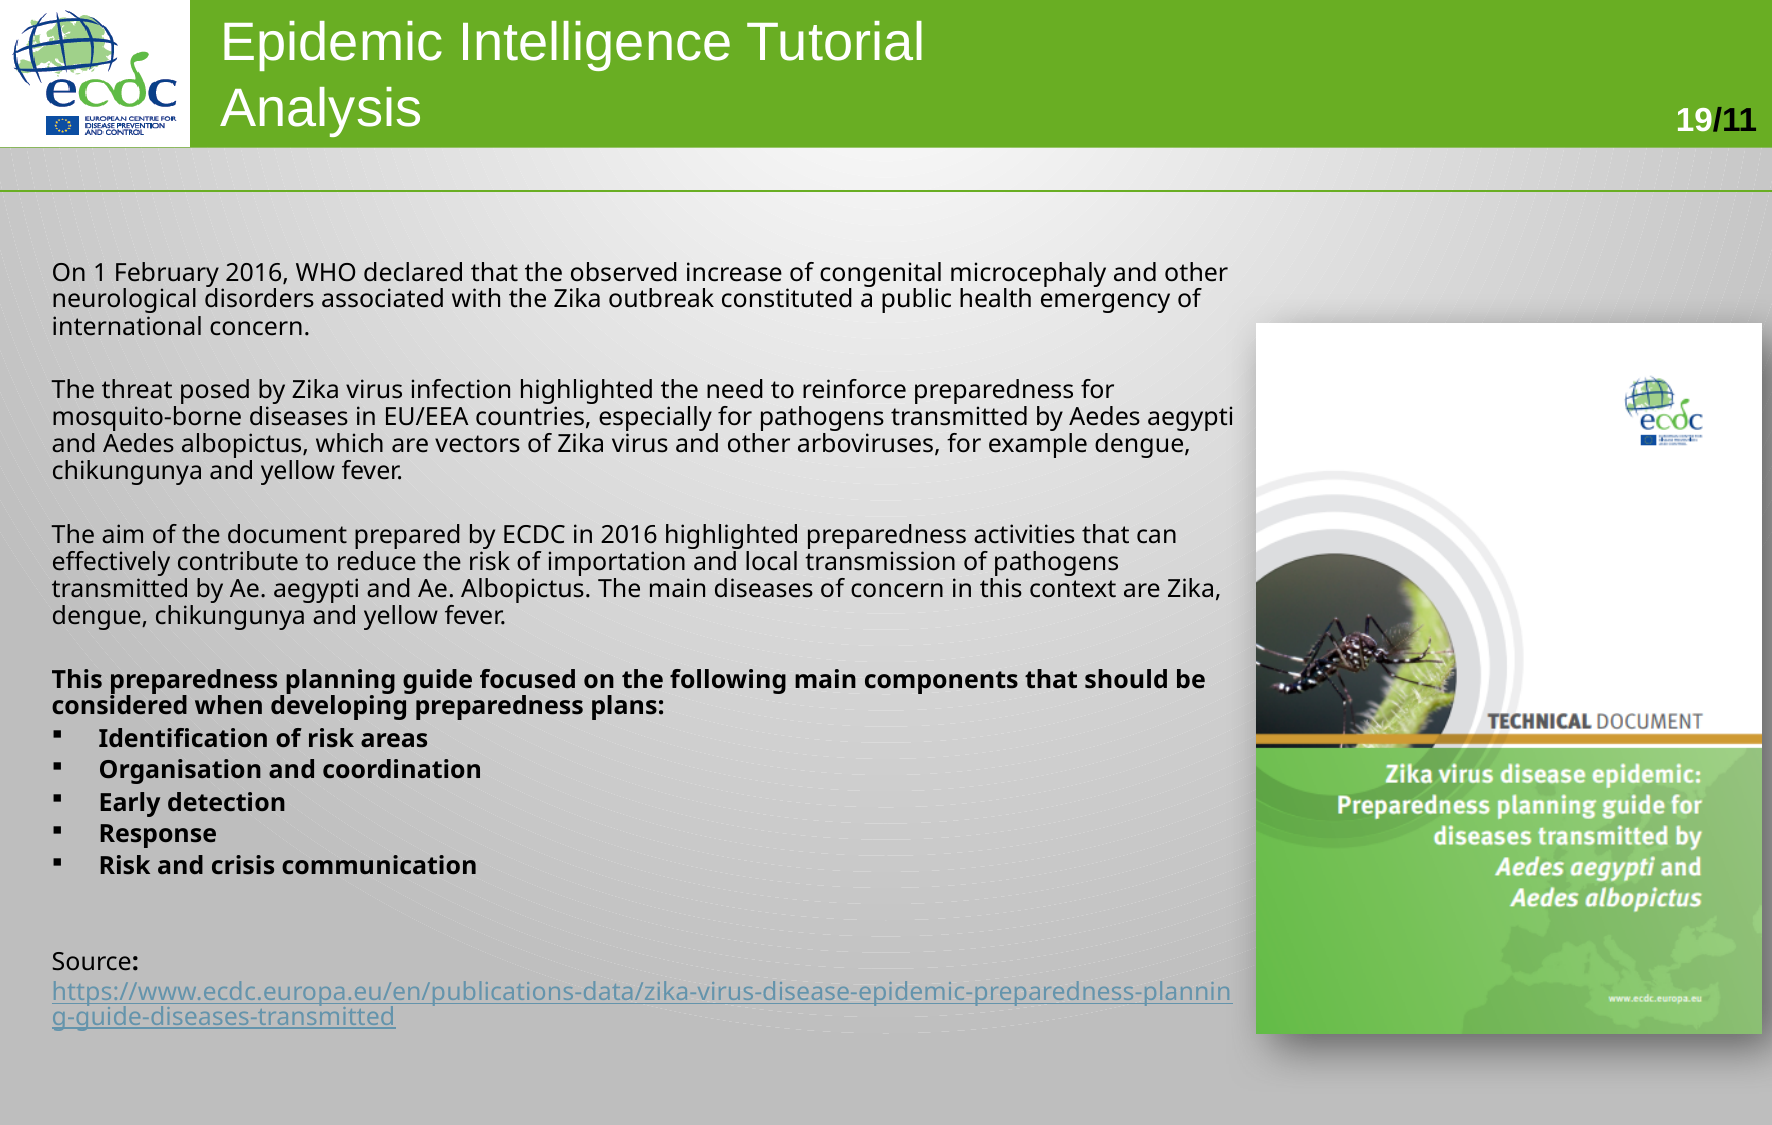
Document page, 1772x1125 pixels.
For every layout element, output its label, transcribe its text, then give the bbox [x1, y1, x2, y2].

picture [0, 0, 190, 147]
text_box On 1 February 2016, WHO declared that the observed increase of congenital microcephaly and other neurological disorders associated with the Zika outbreak constituted a public health emergency of international concern. The threat posed by Zika virus infection highlighted the need to reinforce preparedness for mosquito-borne diseases in EU/EEA countries, especially for pathogens transmitted by Aedes aegypti and Aedes albopictus, which are vectors of Zika virus and other arboviruses, for example dengue, chikungunya and yellow fever. The aim of the document prepared by ECDC in 2016 highlighted preparedness activities that can effectively contribute to reduce the risk of importation and local transmission of pathogens transmitted by Ae. aegypti and Ae. Albopictus. The main diseases of concern in this context are Zika, dengue, chikungunya and yellow fever. This preparedness planning guide focused on the following main components that should be considered when developing preparedness plans: Identification of risk areas Organisation and coordination Early detection Response Risk and crisis communication Source: https://www.ecdc.europa.eu/en/publications-data/zika-virus-disease-epidemic-preparedness-planning-guide-diseases-transmitted [36, 252, 1255, 1015]
picture [1255, 323, 1762, 1035]
